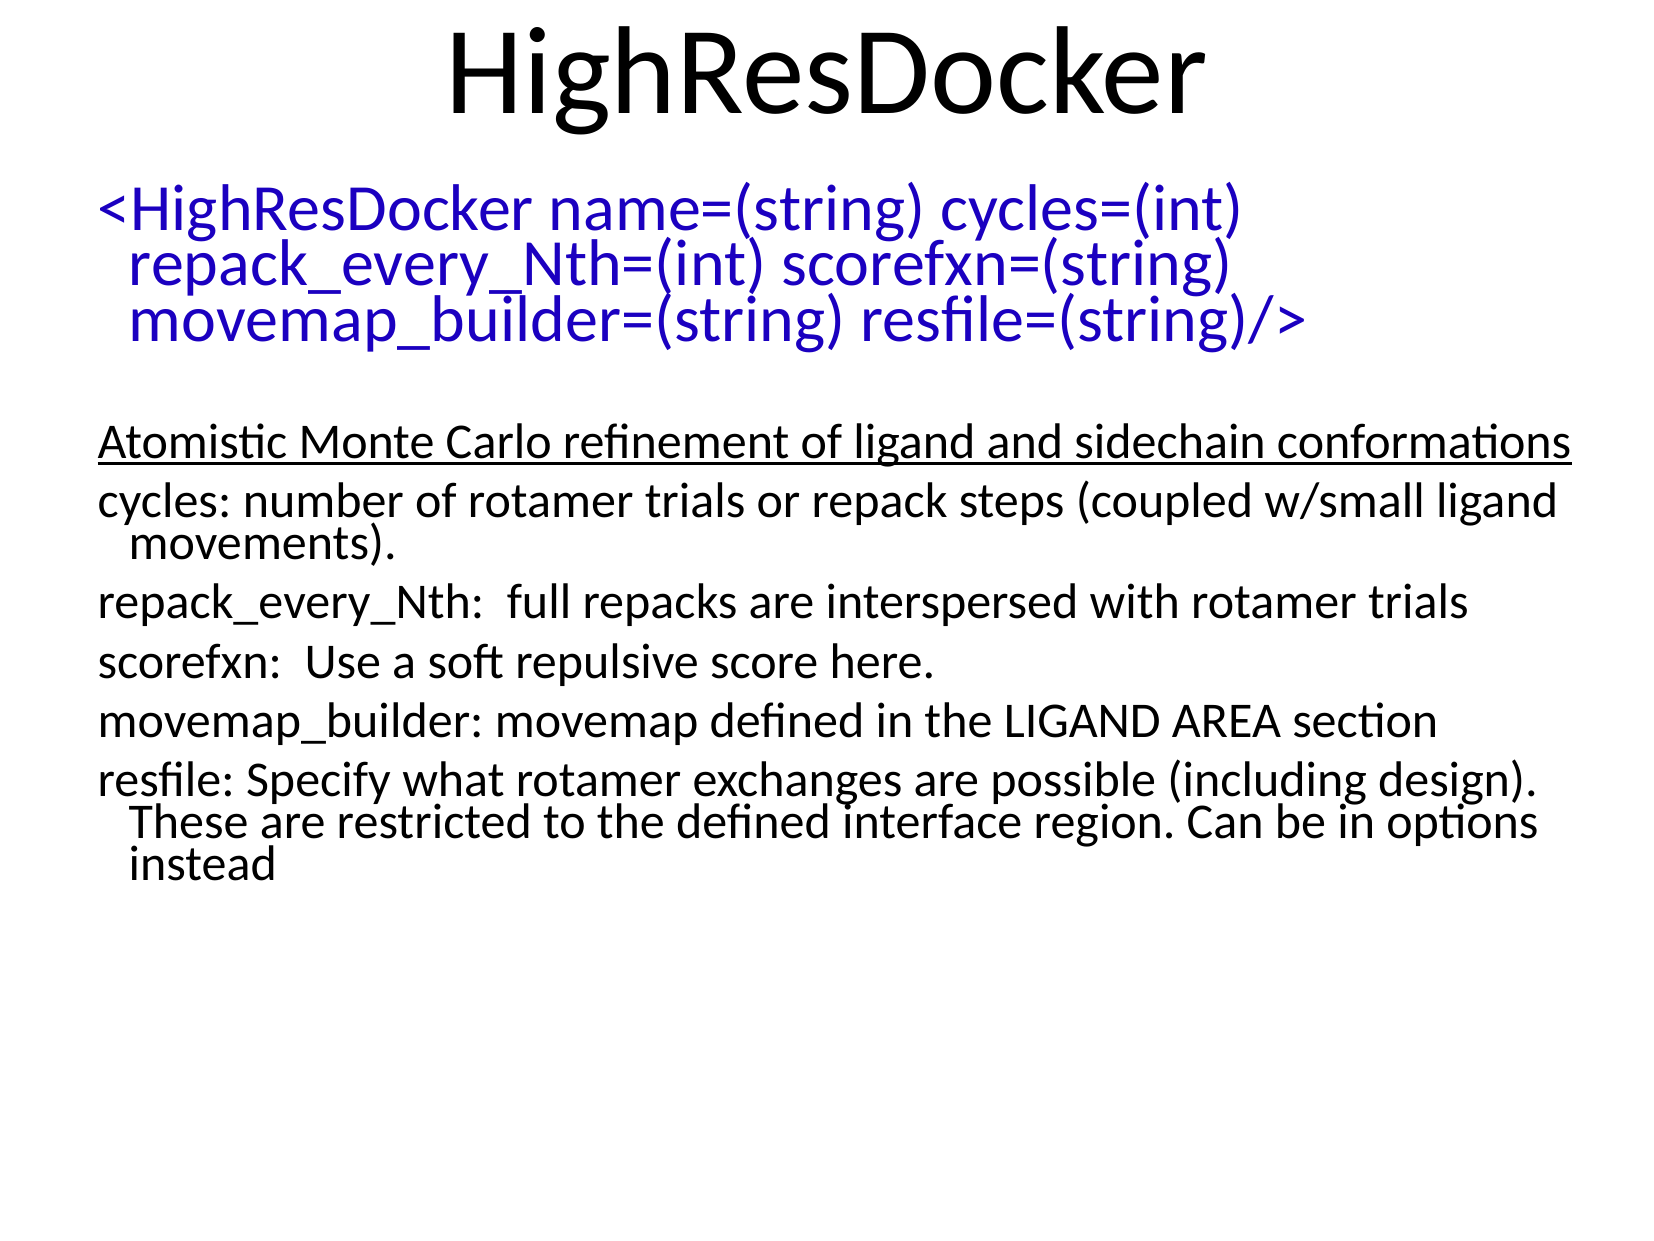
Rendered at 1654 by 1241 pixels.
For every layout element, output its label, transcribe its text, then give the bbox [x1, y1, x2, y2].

list <HighResDocker name=(string) cycles=(int) repack_every_Nth=(int) scorefxn=(string) movemap_builder=(string) resfile=(string)/> Atomistic Monte Carlo refinement of ligand and sidechain conformations cycles: number of rotamer trials or repack steps (coupled w/small ligand movements). repack_every_Nth: full repacks are interspersed with rotamer trials scorefxn: Use a soft repulsive score here. movemap_builder: movemap defined in the LIGAND AREA section resfile: Specify what rotamer exchanges are possible (including design). These are restricted to the defined interface region. Can be in options instead [82, 178, 1643, 1185]
title HighResDocker [113, 0, 1540, 164]
